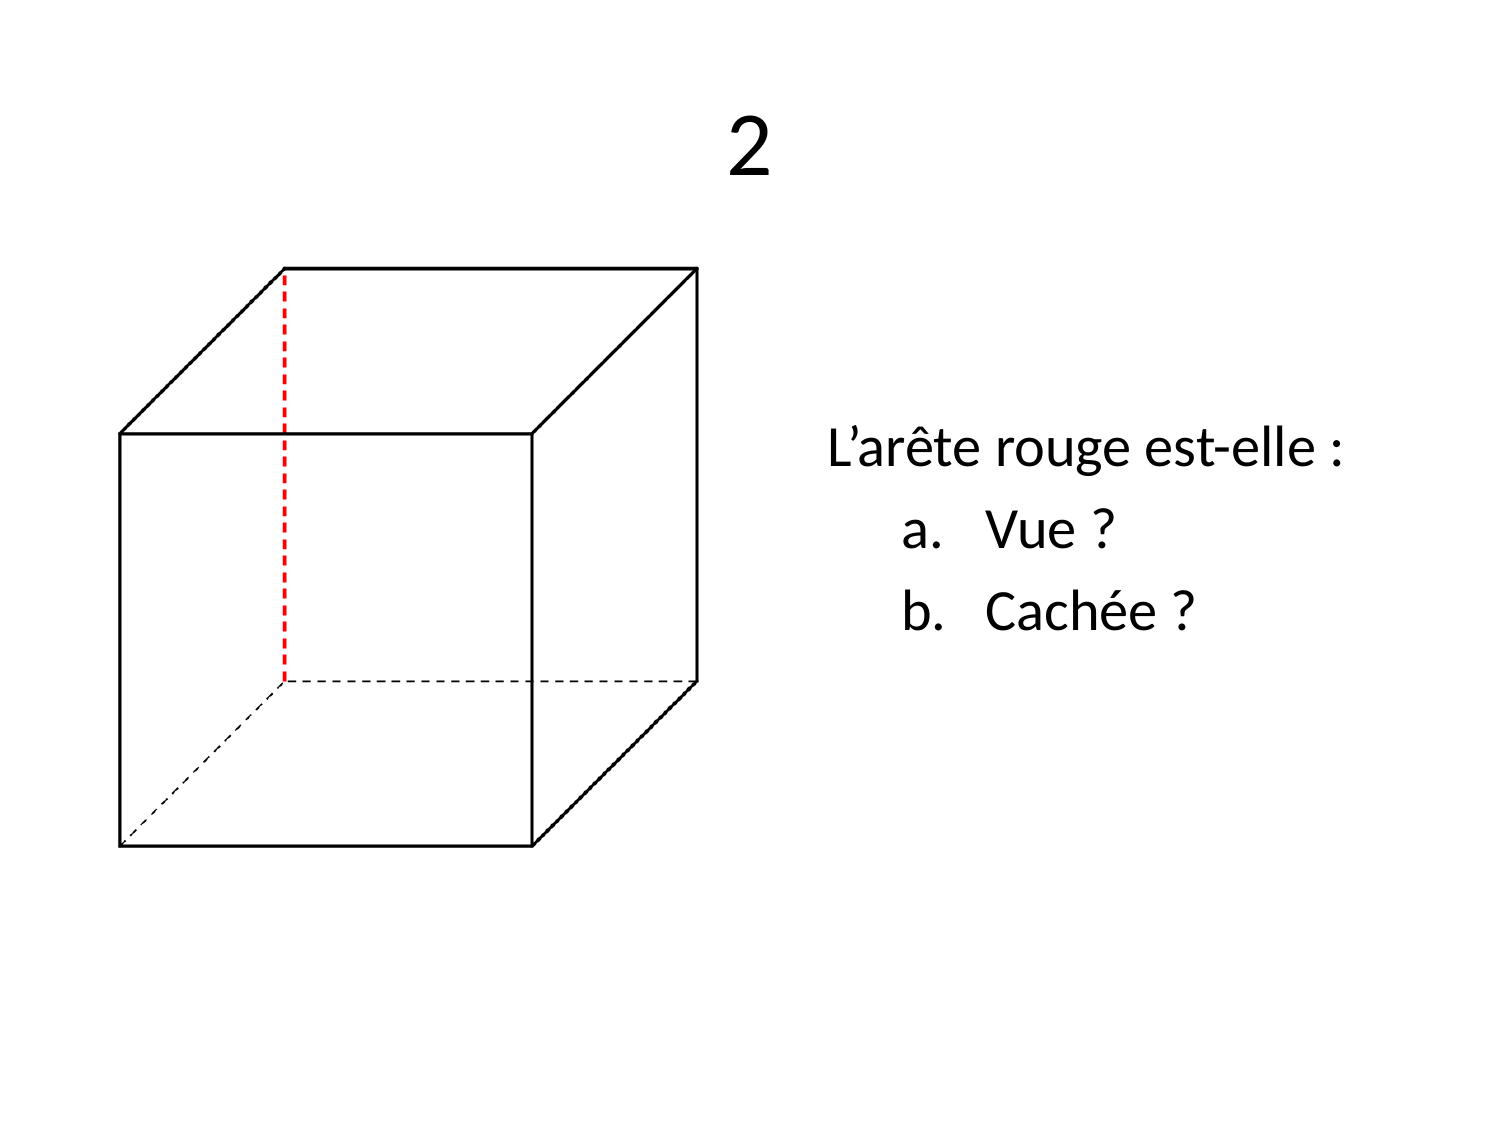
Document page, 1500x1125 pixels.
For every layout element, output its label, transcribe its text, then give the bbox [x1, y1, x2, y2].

list L’arête rouge est-elle : Vue ? Cachée ? [753, 317, 1419, 794]
title 2 [75, 45, 1425, 233]
picture [111, 255, 703, 856]
